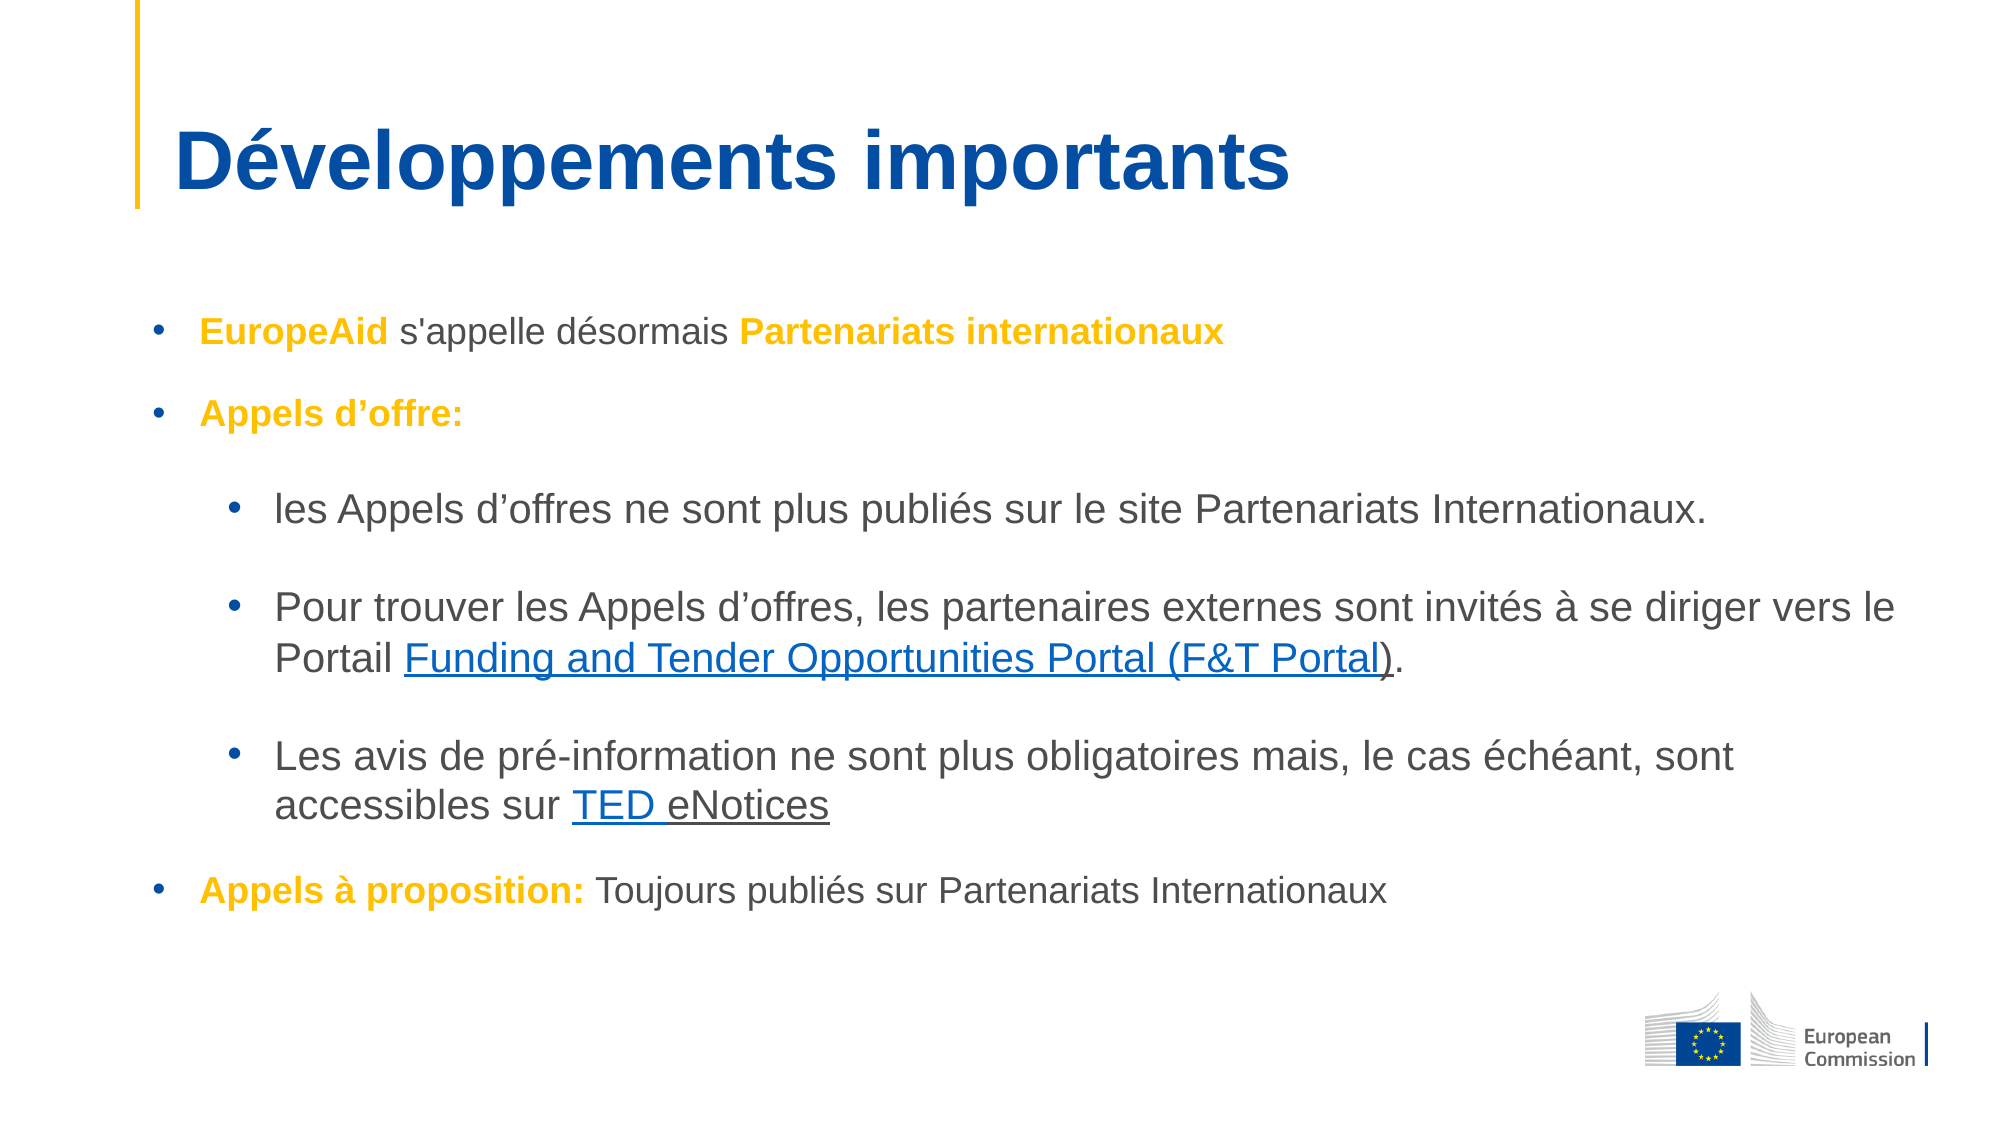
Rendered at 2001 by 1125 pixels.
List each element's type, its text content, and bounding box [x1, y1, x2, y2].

title Développements importants [159, 79, 1885, 208]
picture [1645, 991, 1928, 1066]
list EuropeAid s'appelle désormais Partenariats internationaux Appels d’offre: les Appels d’offres ne sont plus publiés sur le site Partenariats Internationaux. Pour trouver les Appels d’offres, les partenaires externes sont invités à se diriger vers le Portail Funding and Tender Opportunities Portal (F&T Portal). Les avis de pré-information ne sont plus obligatoires mais, le cas échéant, sont accessibles sur TED eNotices Appels à proposition: Toujours publiés sur Partenariats Internationaux [137, 299, 1927, 937]
